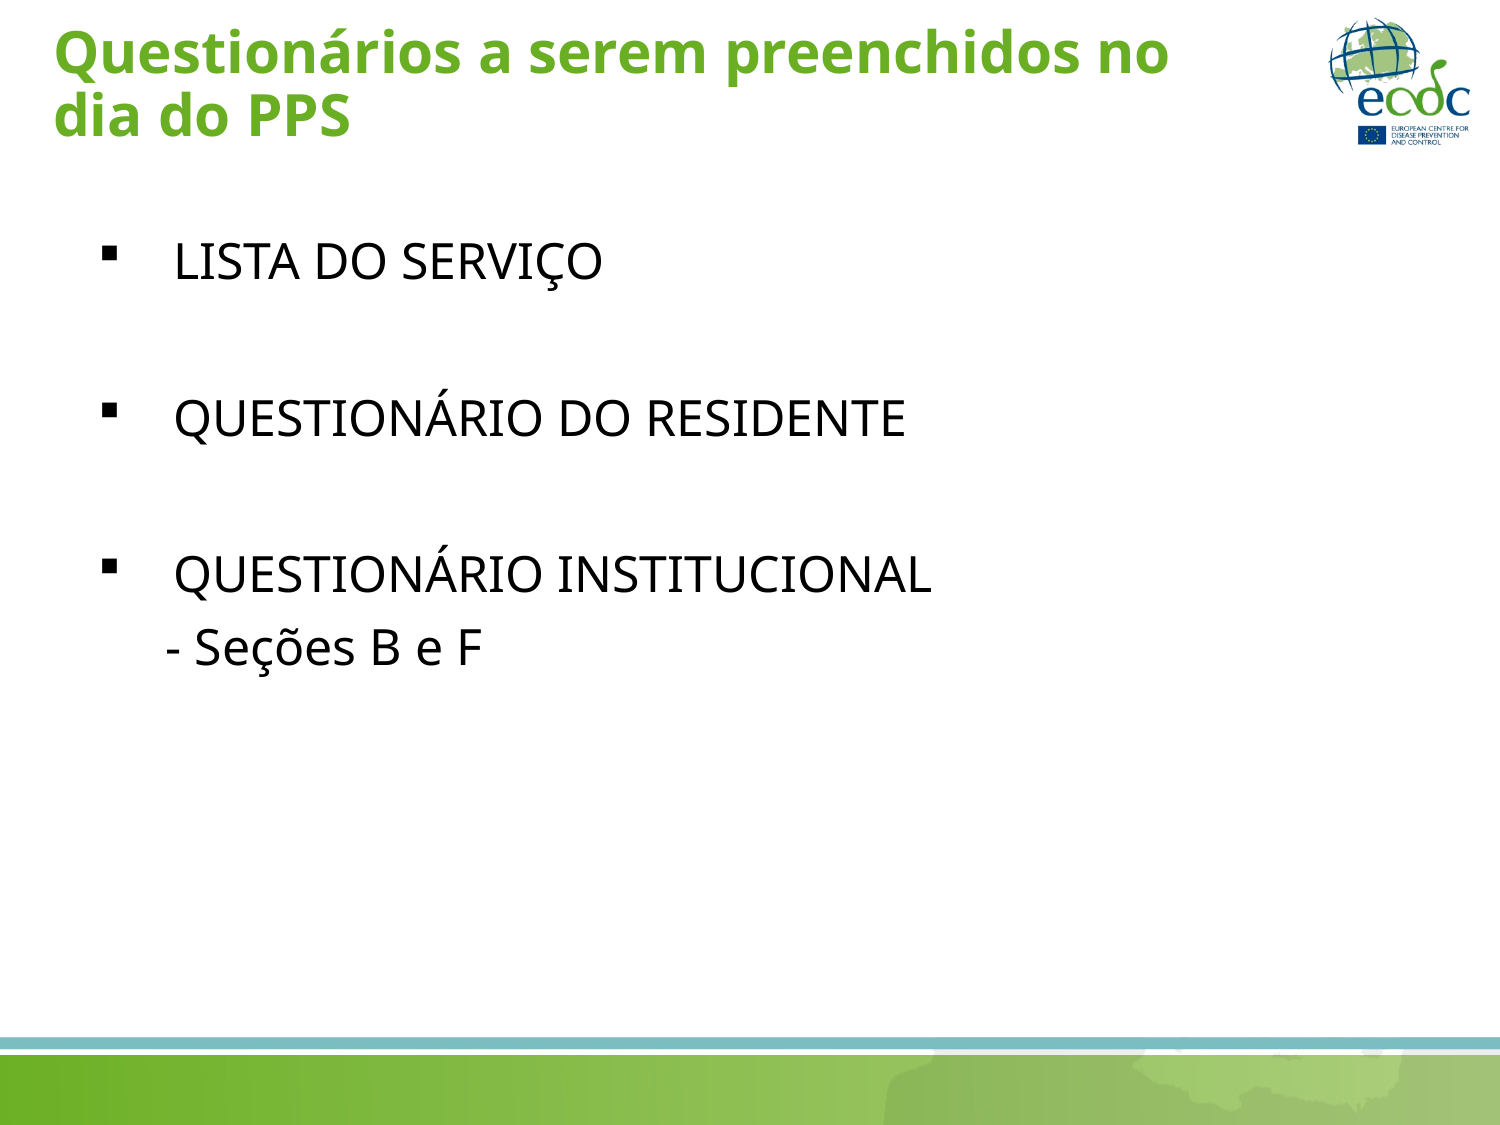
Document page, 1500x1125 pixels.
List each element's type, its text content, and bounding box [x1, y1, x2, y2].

title Questionários a serem preenchidos no dia do PPS [53, 23, 1266, 159]
list LISTA DO SERVIÇO QUESTIONÁRIO DO RESIDENTE QUESTIONÁRIO INSTITUCIONAL - Seções B e F [53, 235, 1452, 1027]
picture [1328, 17, 1473, 148]
picture [0, 1037, 1500, 1125]
